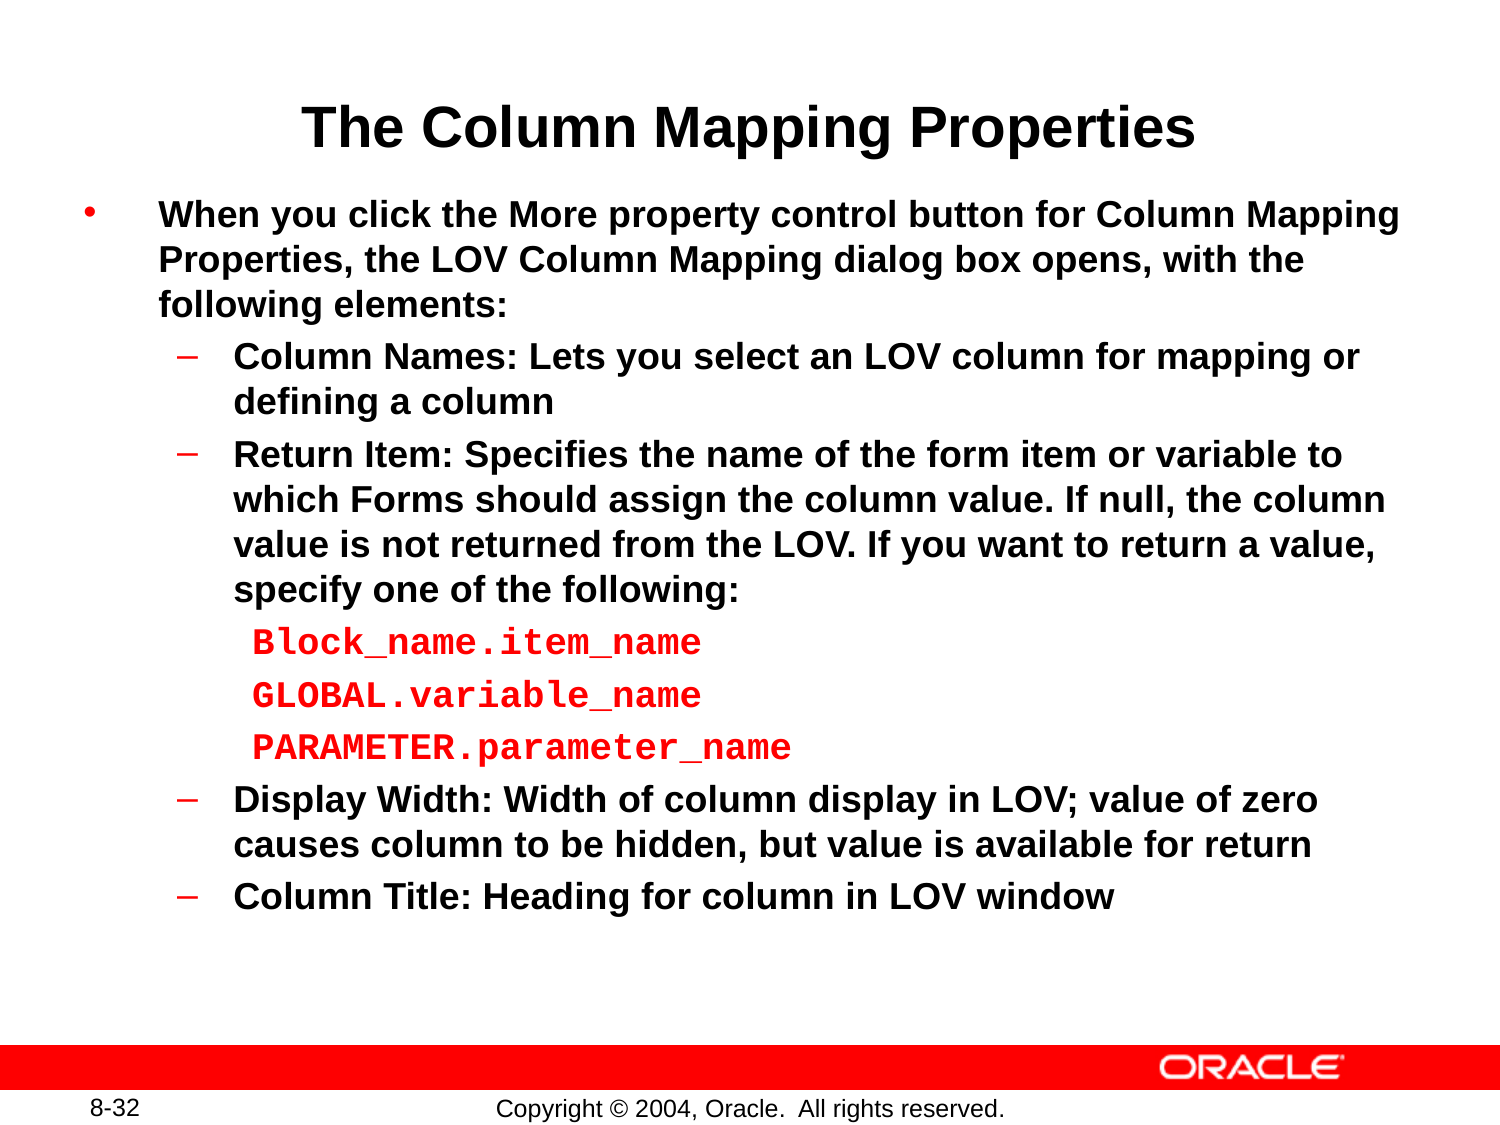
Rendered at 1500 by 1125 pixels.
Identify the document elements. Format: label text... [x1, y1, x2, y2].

list When you click the More property control button for Column Mapping Properties, the LOV Column Mapping dialog box opens, with the following elements: Column Names: Lets you select an LOV column for mapping or defining a column Return Item: Specifies the name of the form item or variable to which Forms should assign the column value. If null, the column value is not returned from the LOV. If you want to return a value, specify one of the following: Block_name.item_name GLOBAL.variable_name PARAMETER.parameter_name Display Width: Width of column display in LOV; value of zero causes column to be hidden, but value is available for return Column Title: Heading for column in LOV window [62, 187, 1426, 938]
title The Column Mapping Properties [149, 87, 1351, 187]
